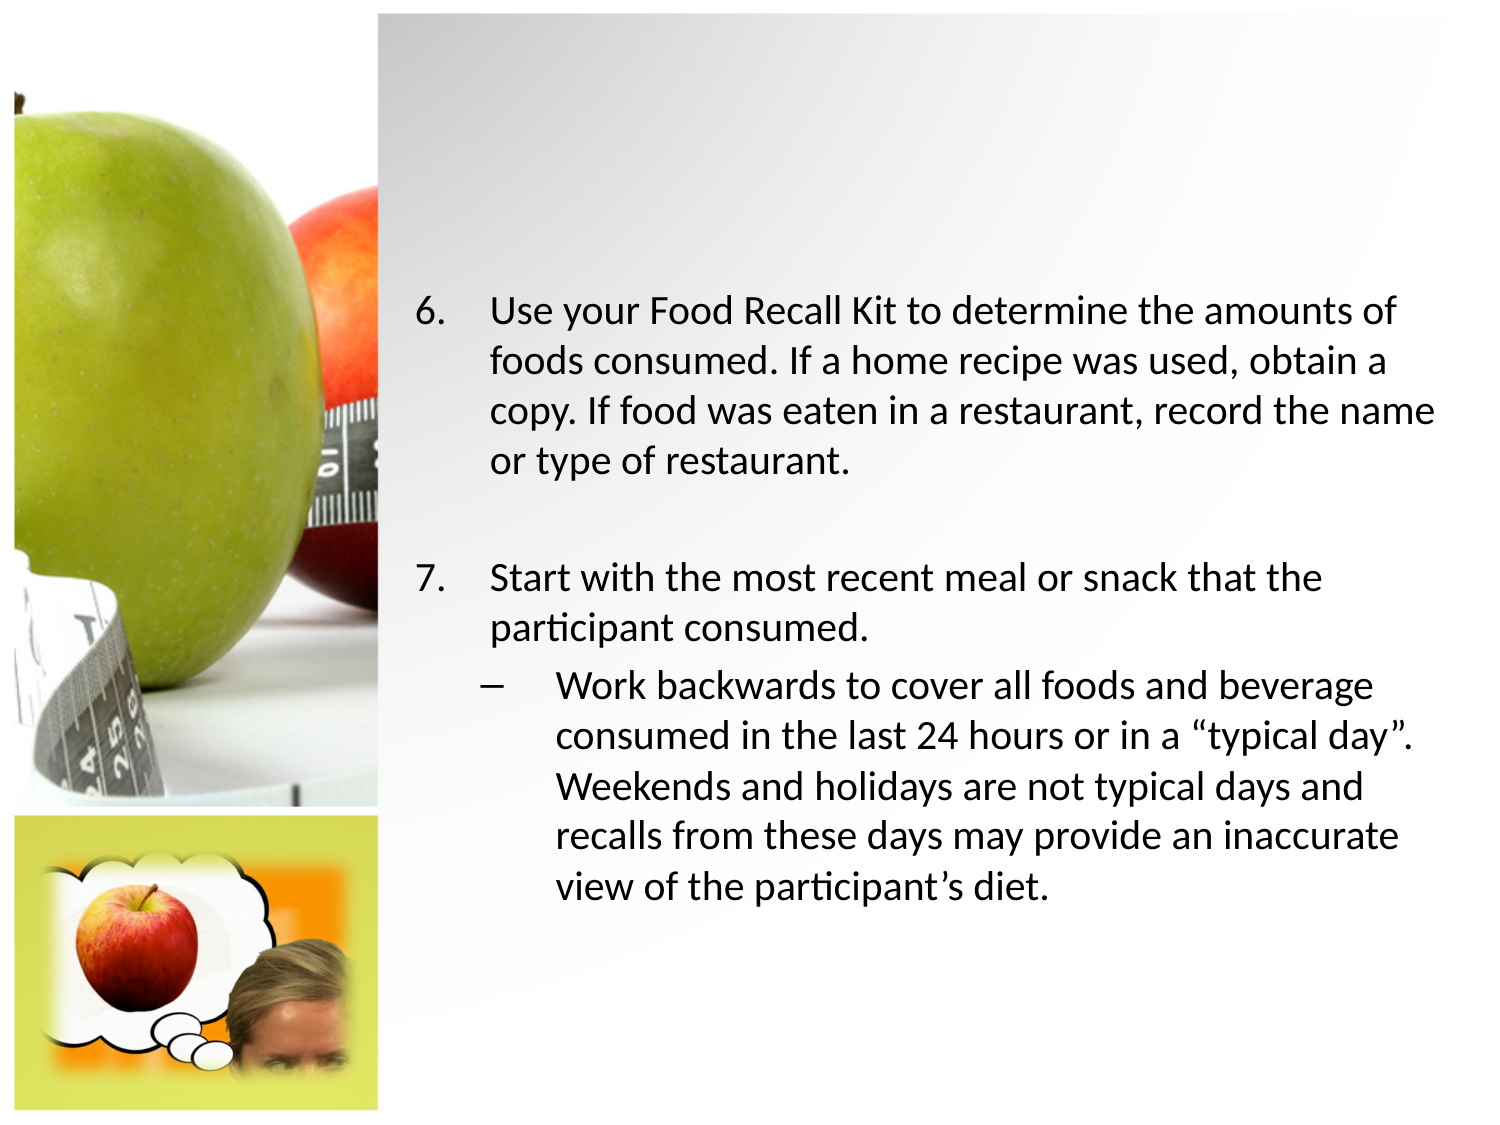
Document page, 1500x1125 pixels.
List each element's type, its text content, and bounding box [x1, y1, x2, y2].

list Use your Food Recall Kit to determine the amounts of foods consumed. If a home recipe was used, obtain a copy. If food was eaten in a restaurant, record the name or type of restaurant. Start with the most recent meal or snack that the participant consumed. Work backwards to cover all foods and beverage consumed in the last 24 hours or in a “typical day”. Weekends and holidays are not typical days and recalls from these days may provide an inaccurate view of the participant’s diet. [399, 274, 1476, 1101]
picture [0, 0, 1500, 1125]
